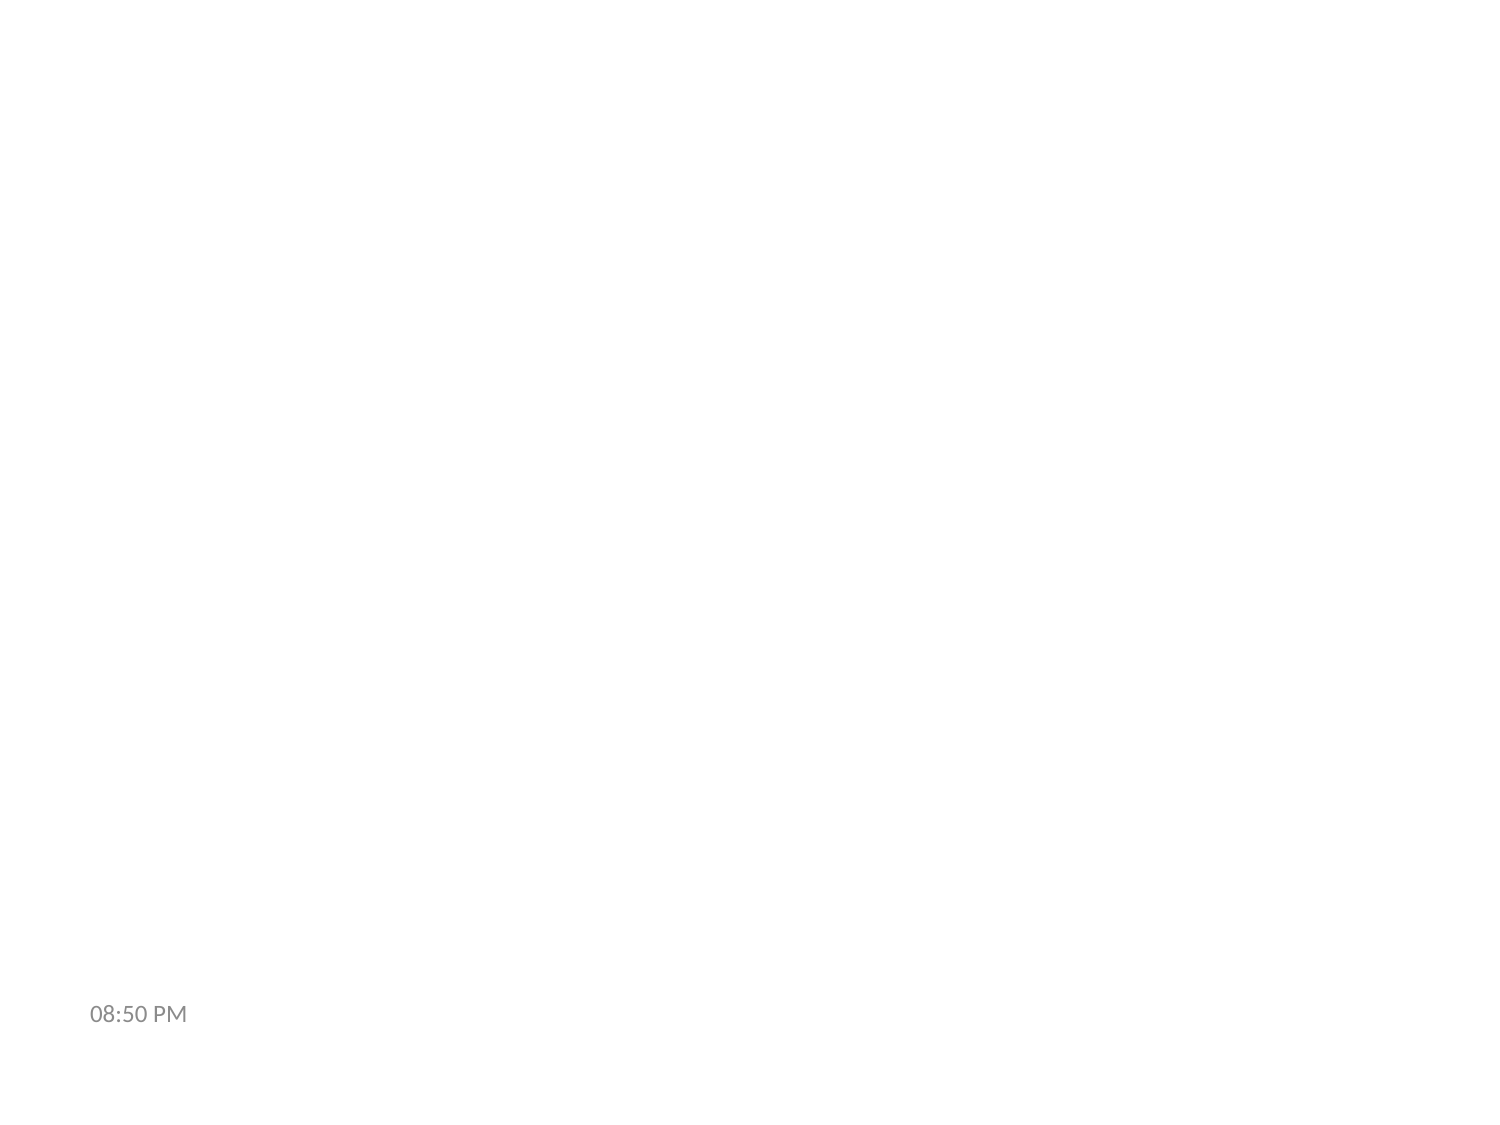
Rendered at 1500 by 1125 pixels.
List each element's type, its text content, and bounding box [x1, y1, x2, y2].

text_box 3:35 PM [75, 982, 425, 1043]
